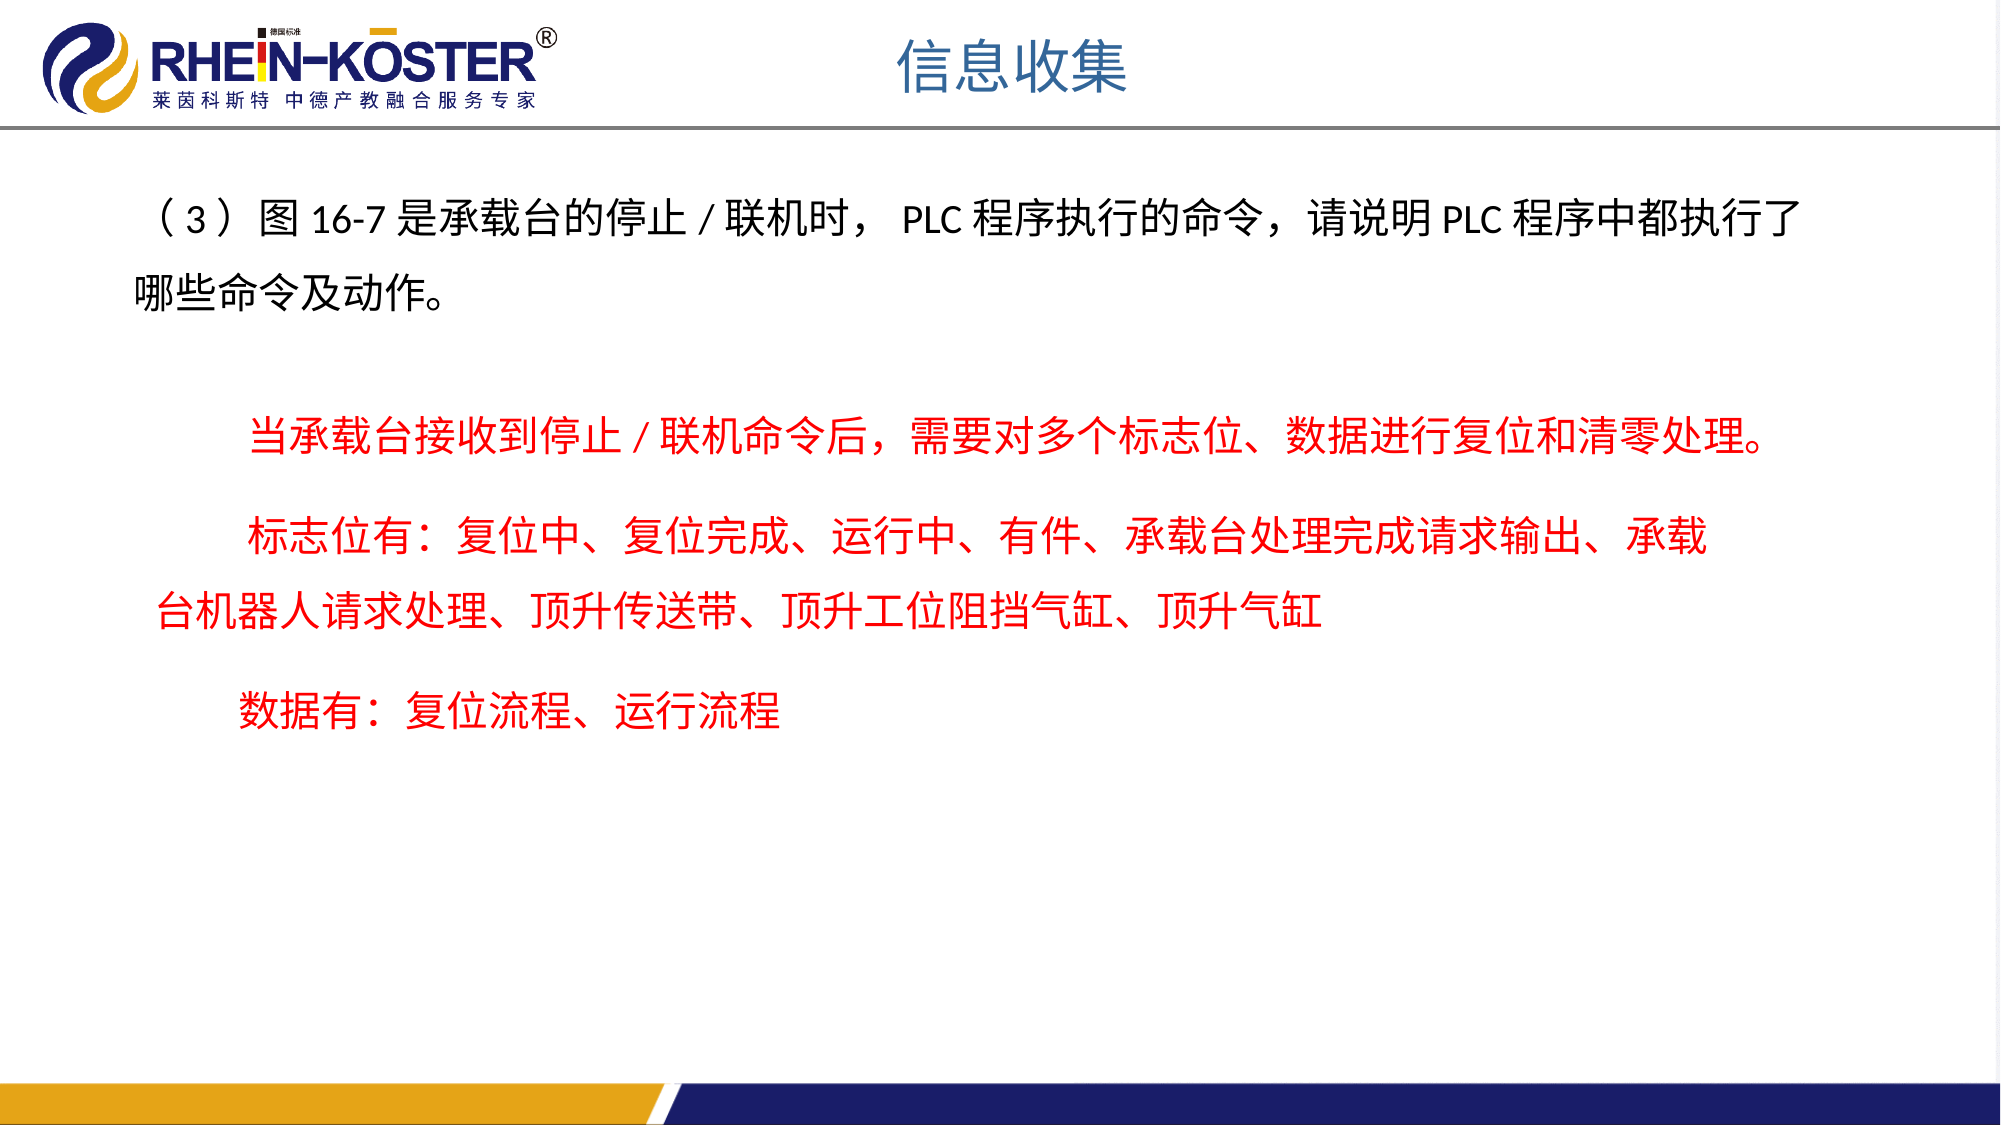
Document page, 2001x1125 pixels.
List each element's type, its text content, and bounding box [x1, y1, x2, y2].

picture [0, 0, 2001, 1125]
text_box （3）图16-7是承载台的停止/联机时，PLC程序执行的命令，请说明PLC程序中都执行了哪些命令及动作。 [118, 159, 1831, 325]
list 信息收集 [499, 31, 1525, 124]
text_box 当承载台接收到停止/联机命令后，需要对多个标志位、数据进行复位和清零处理。 标志位有：复位中、复位完成、运行中、有件、承载台处理完成请求输出、承载台机器人请求处理、顶升传送带、顶升工位阻挡气缸、顶升气缸 数据有：复位流程、运行流程 [139, 377, 1764, 743]
